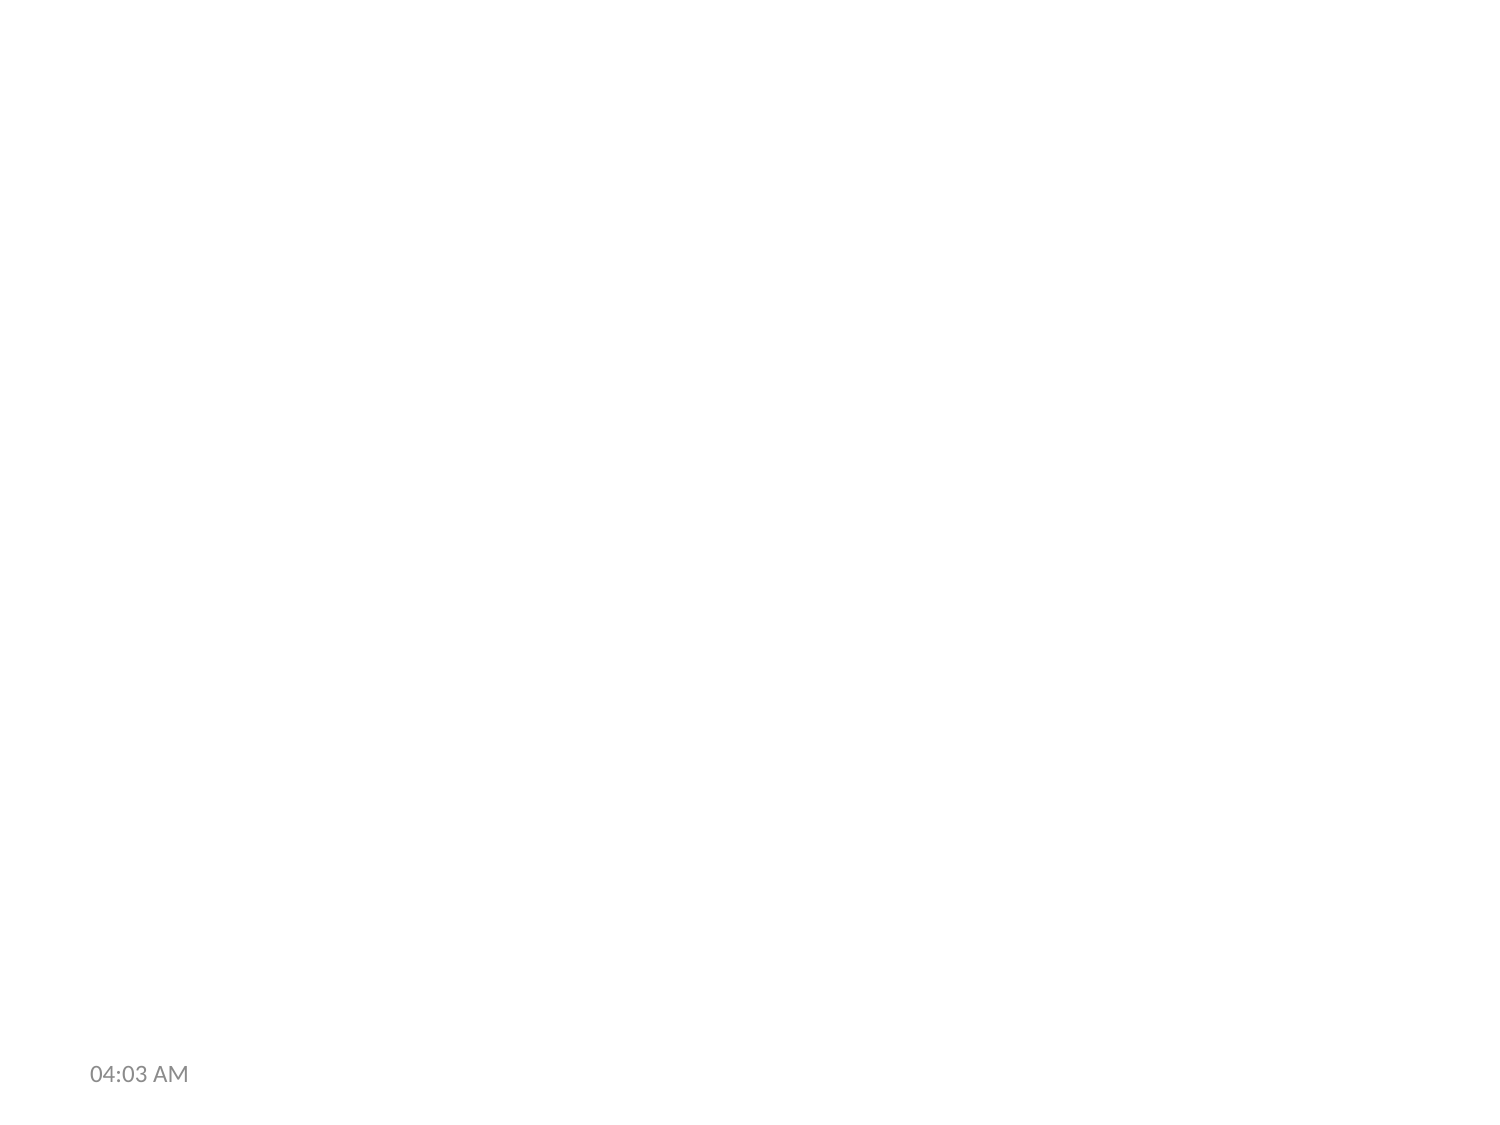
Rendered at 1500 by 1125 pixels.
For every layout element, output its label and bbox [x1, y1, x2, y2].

slide_number [75, 1042, 425, 1103]
